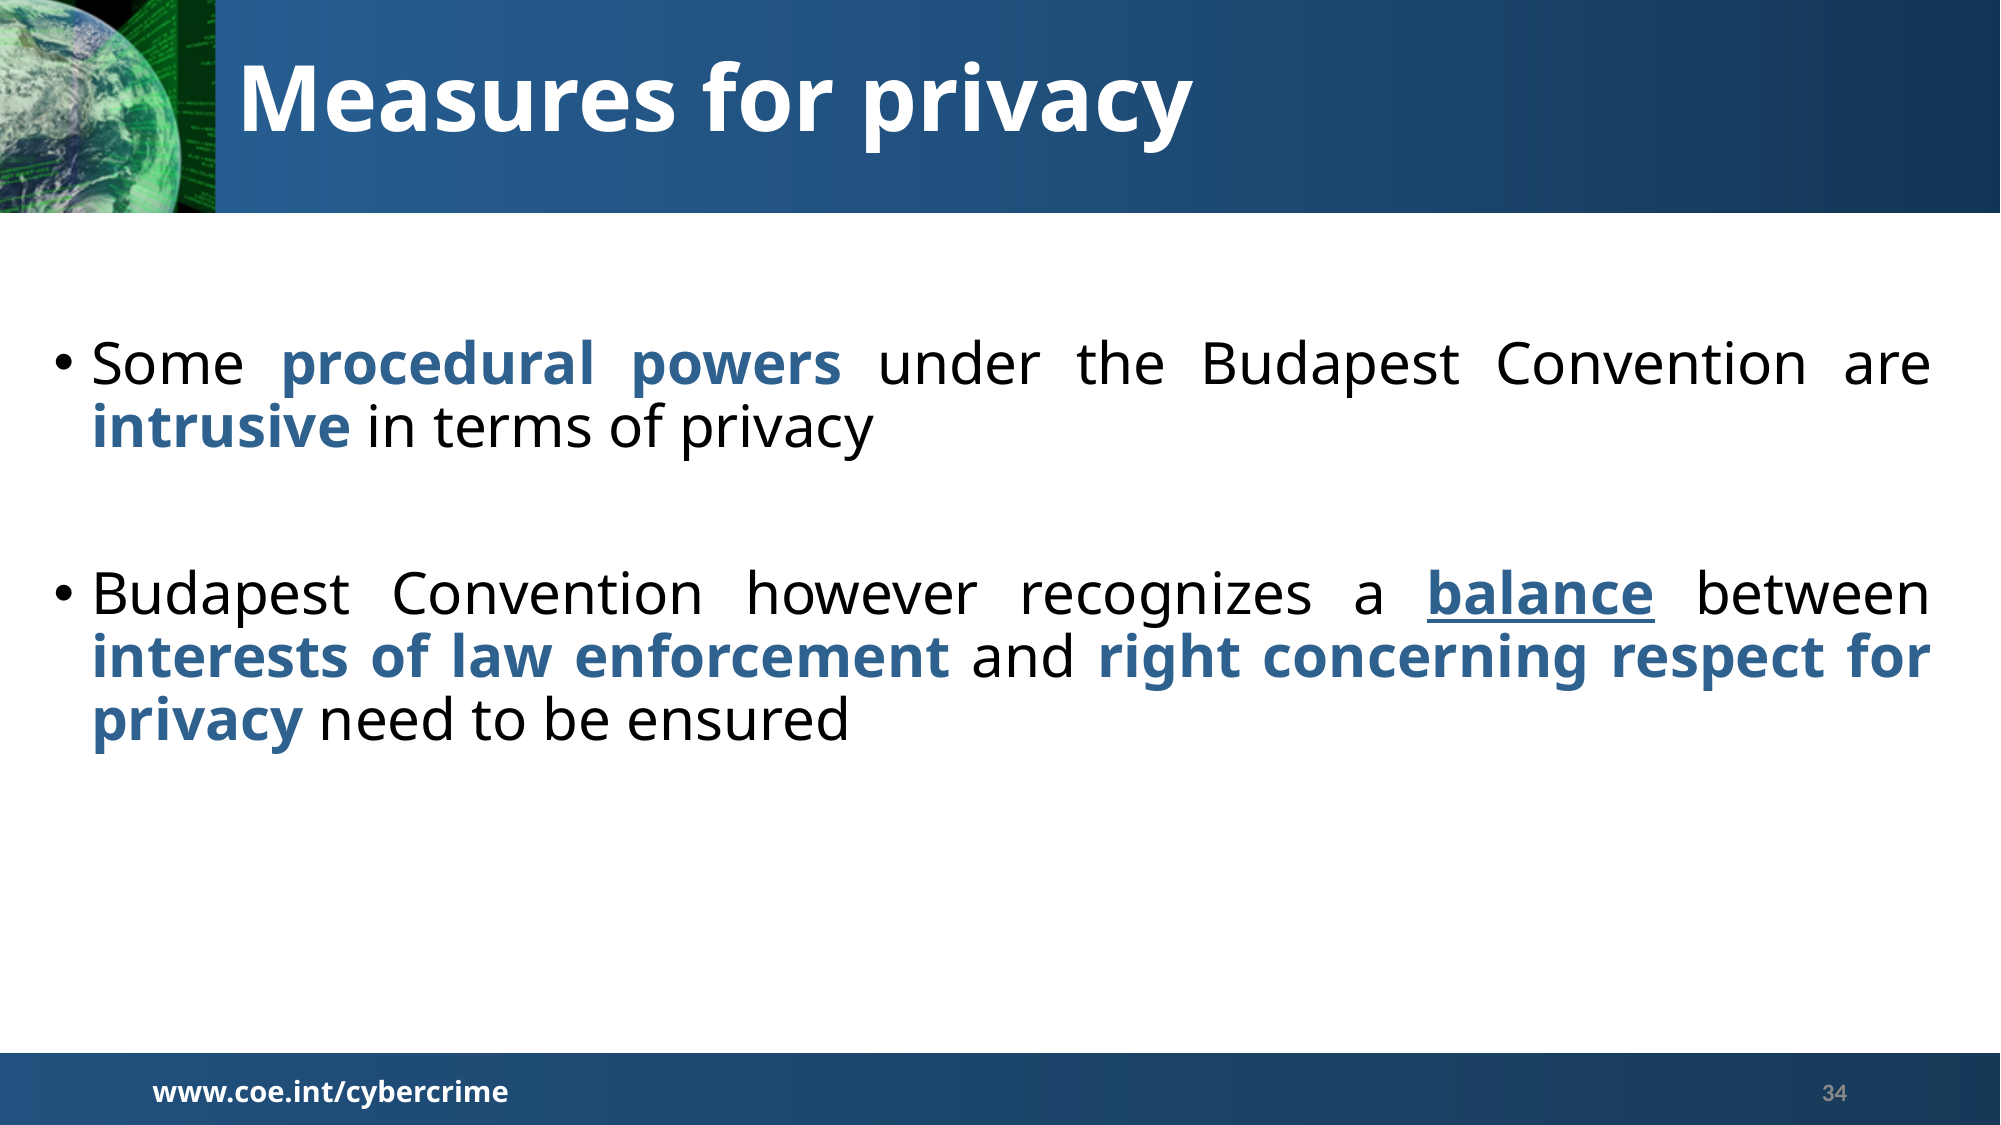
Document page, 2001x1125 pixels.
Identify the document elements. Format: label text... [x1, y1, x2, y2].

picture [0, 0, 2000, 213]
list Some procedural powers under the Budapest Convention are intrusive in terms of privacy Budapest Convention however recognizes a balance between interests of law enforcement and right concerning respect for privacy need to be ensured [38, 235, 1947, 1028]
slide_number 34 [1412, 1061, 1863, 1121]
title Measures for privacy [221, 26, 1947, 176]
slide_number www.coe.int/cybercrime [137, 1061, 588, 1121]
